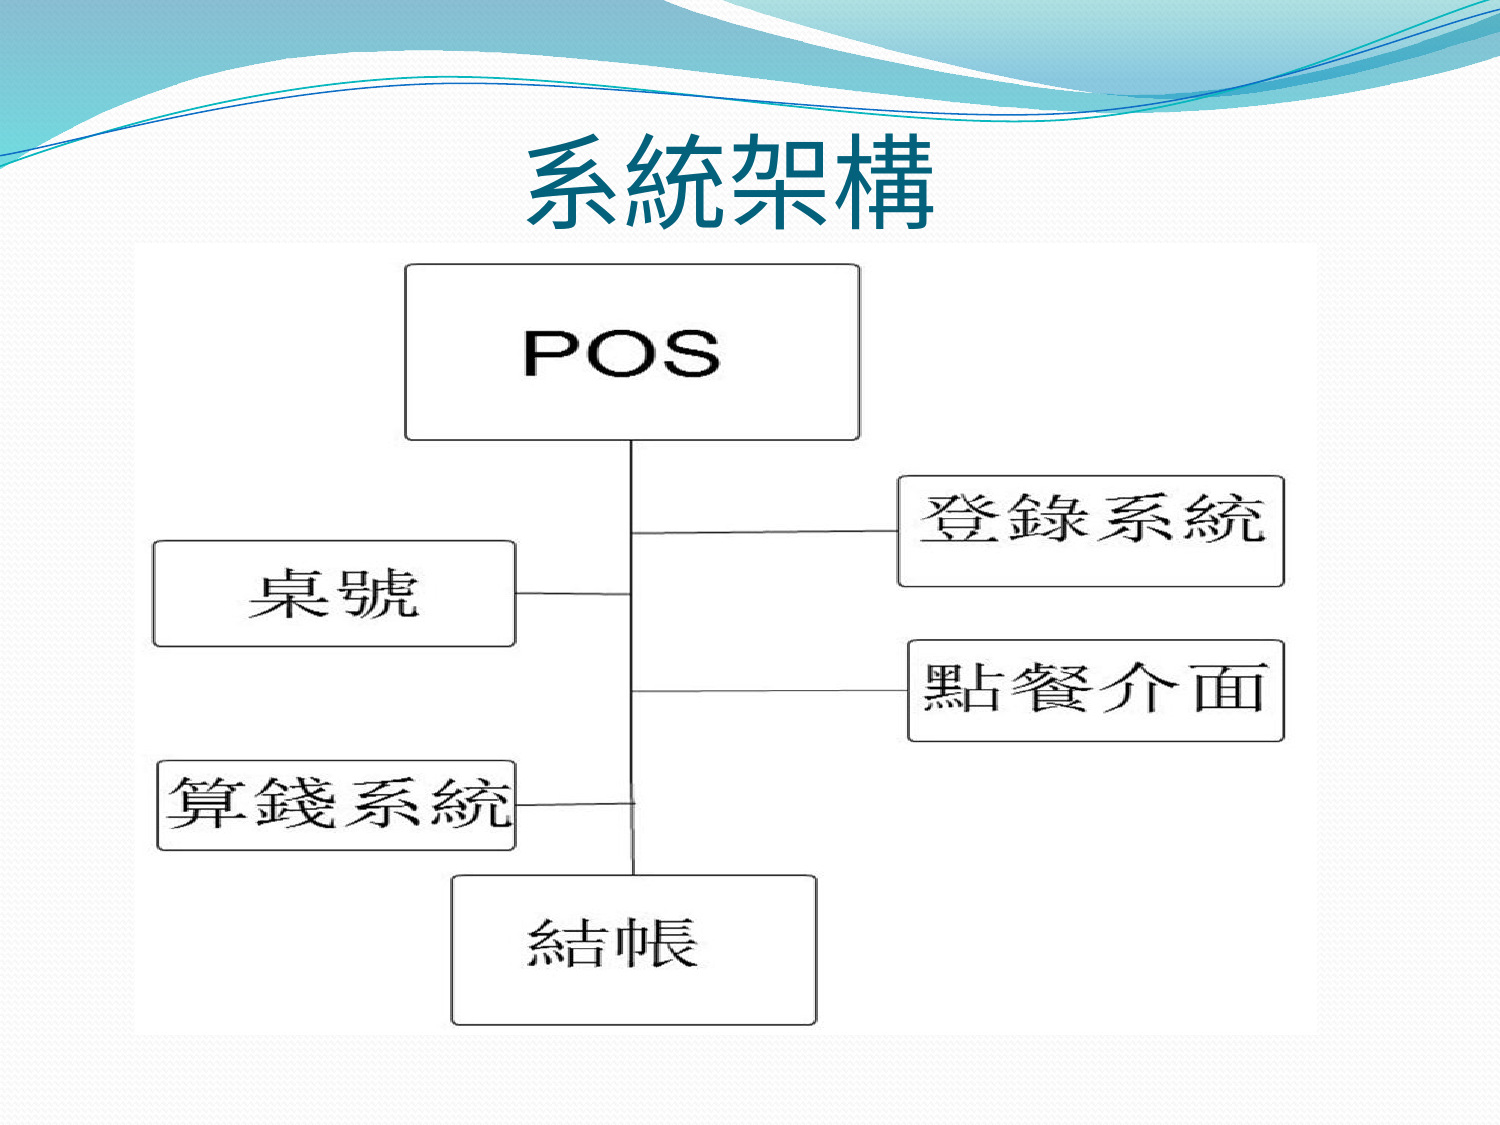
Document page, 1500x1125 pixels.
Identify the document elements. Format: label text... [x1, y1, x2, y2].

title 系統架構 [53, 54, 1404, 243]
picture [135, 243, 1318, 1036]
